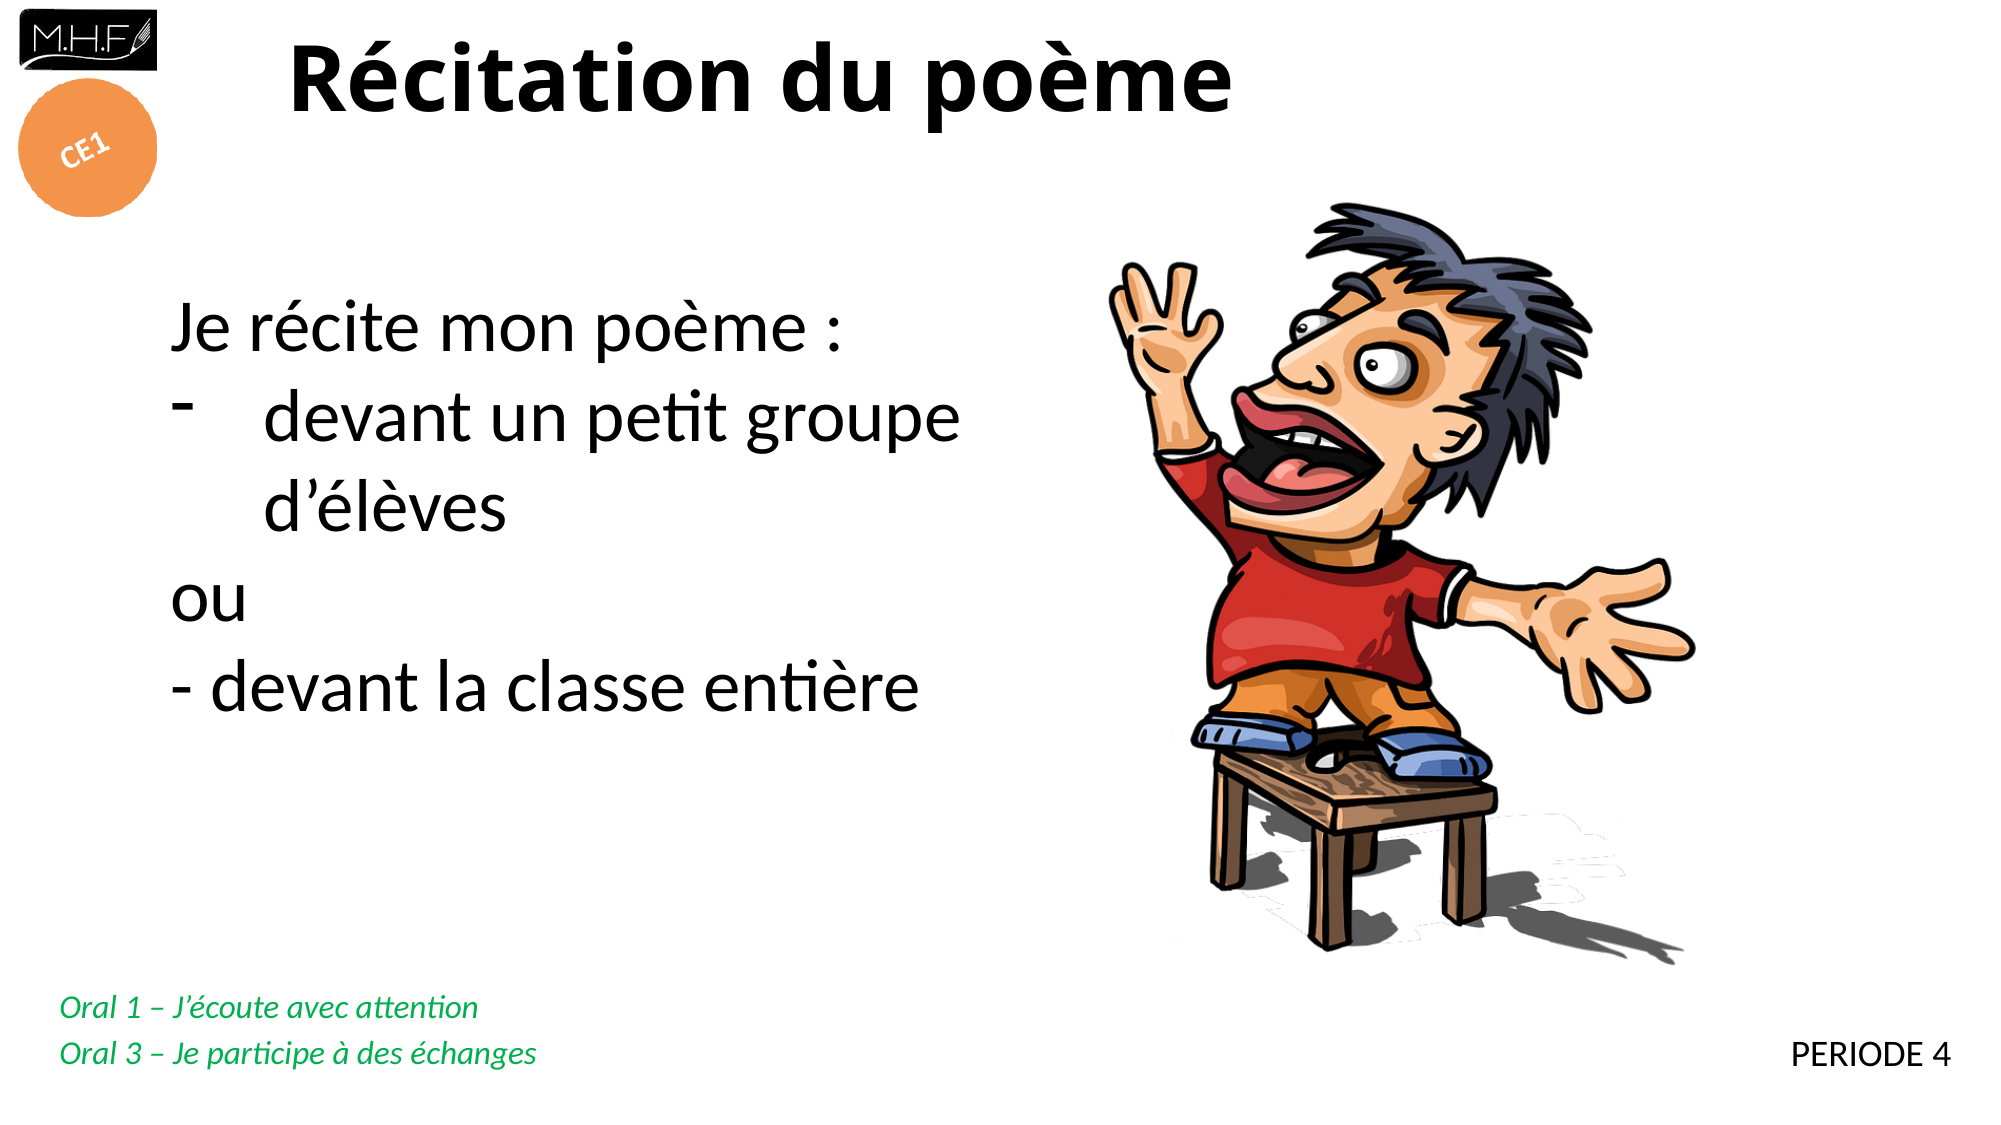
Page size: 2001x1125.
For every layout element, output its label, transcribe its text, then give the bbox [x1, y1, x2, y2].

text_box Oral 1 – J’écoute avec attention Oral 3 – Je participe à des échanges [44, 977, 1346, 1092]
picture [1085, 162, 1700, 978]
title Récitation du poème [271, 7, 1818, 156]
text_box PERIODE 4 [1362, 1021, 1967, 1082]
text_box Je récite mon poème : devant un petit groupe d’élèves ou - devant la classe entière [155, 268, 1045, 824]
picture [18, 78, 157, 218]
picture [16, 7, 157, 74]
